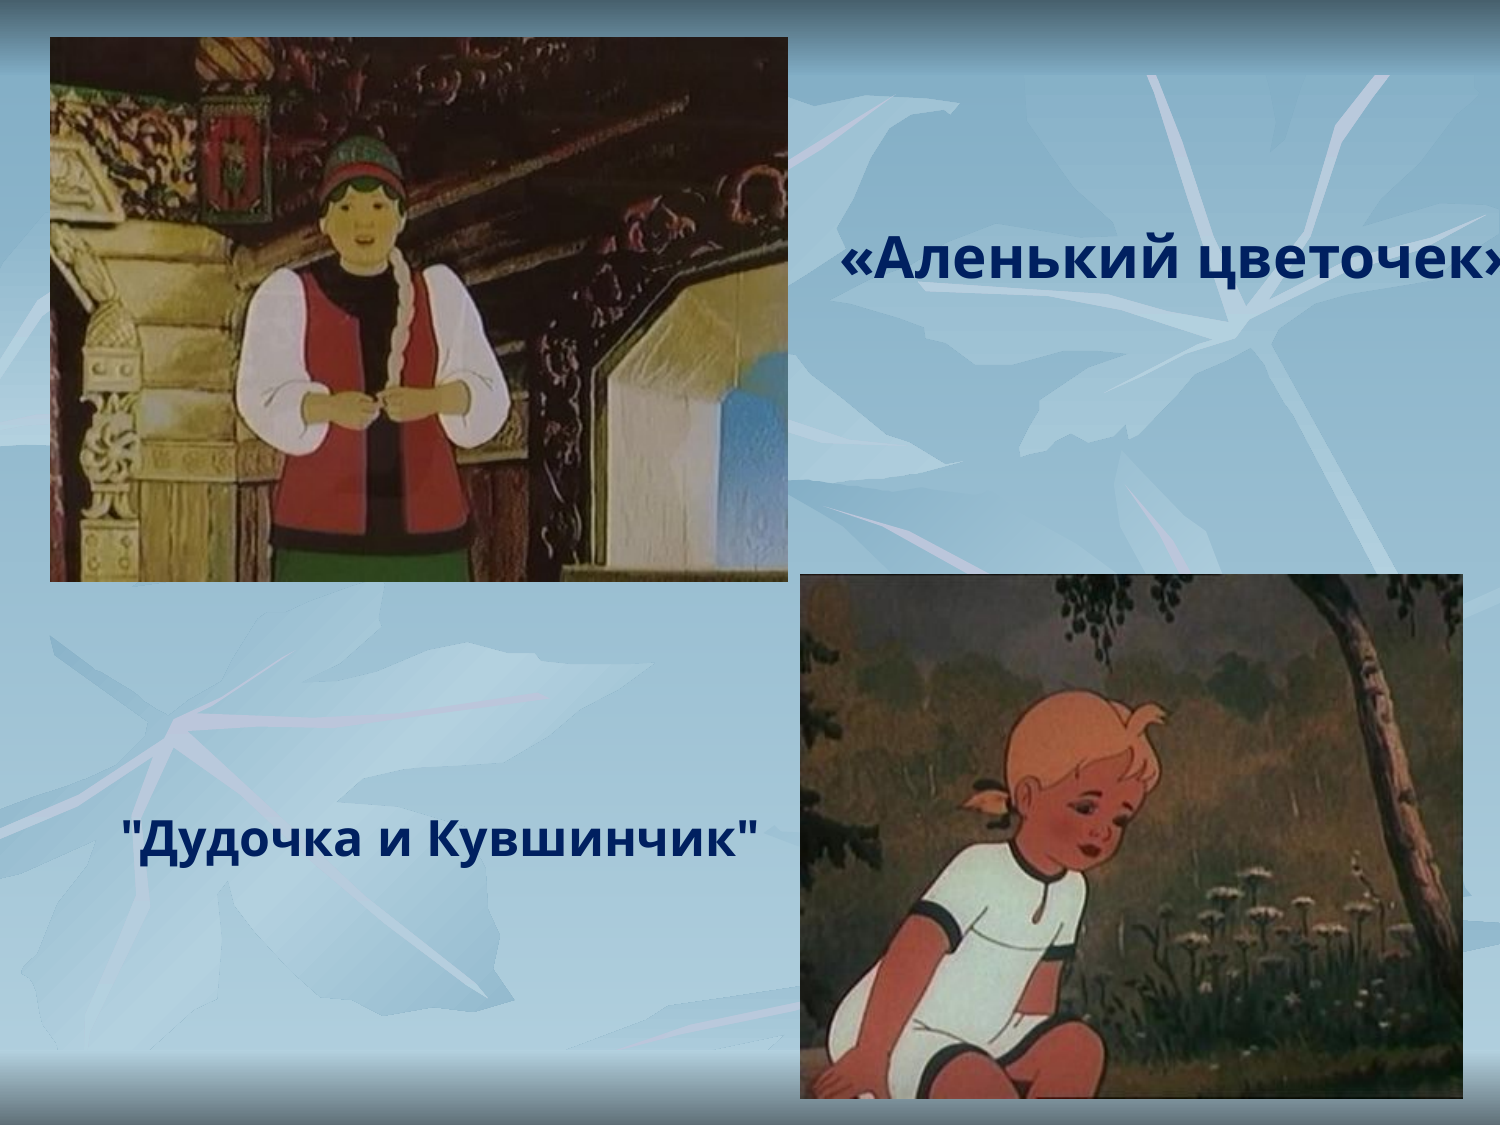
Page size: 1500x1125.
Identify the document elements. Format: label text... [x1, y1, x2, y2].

picture [49, 37, 788, 582]
text_box «Аленький цветочек» [824, 212, 1500, 298]
picture [799, 574, 1463, 1100]
text_box "Дудочка и Кувшинчик" [105, 799, 776, 875]
